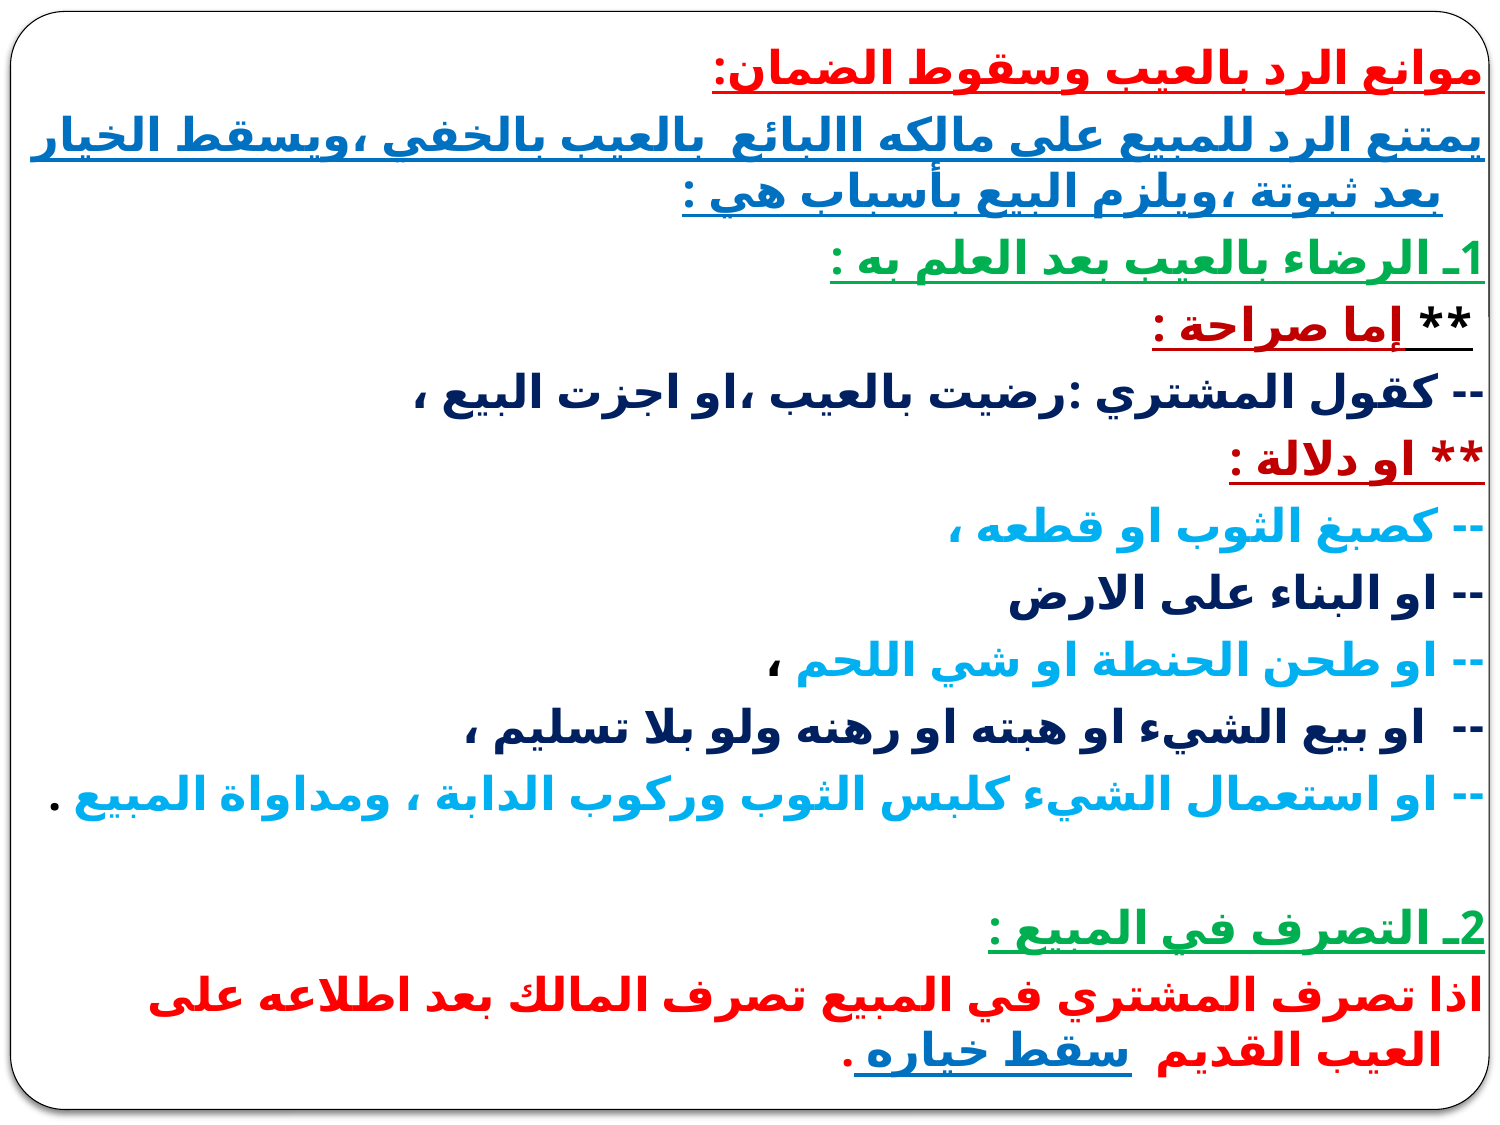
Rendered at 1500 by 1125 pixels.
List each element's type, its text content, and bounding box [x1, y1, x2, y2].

list موانع الرد بالعيب وسقوط الضمان: يمتنع الرد للمبيع على مالكه االبائع بالعيب بالخفي ،ويسقط الخيار بعد ثبوتة ،ويلزم البيع بأسباب هي : 1ـ الرضاء بالعيب بعد العلم به : ** إما صراحة : -- كقول المشتري :رضيت بالعيب ،او اجزت البيع ، ** او دلالة : -- كصبغ الثوب او قطعه ، -- او البناء على الارض -- او طحن الحنطة او شي اللحم ، -- او بيع الشيء او هبته او رهنه ولو بلا تسليم ، -- او استعمال الشيء كلبس الثوب وركوب الدابة ، ومداواة المبيع . 2ـ التصرف في المبيع : اذا تصرف المشتري في المبيع تصرف المالك بعد اطلاعه على العيب القديم سقط خياره . [0, 30, 1500, 1094]
